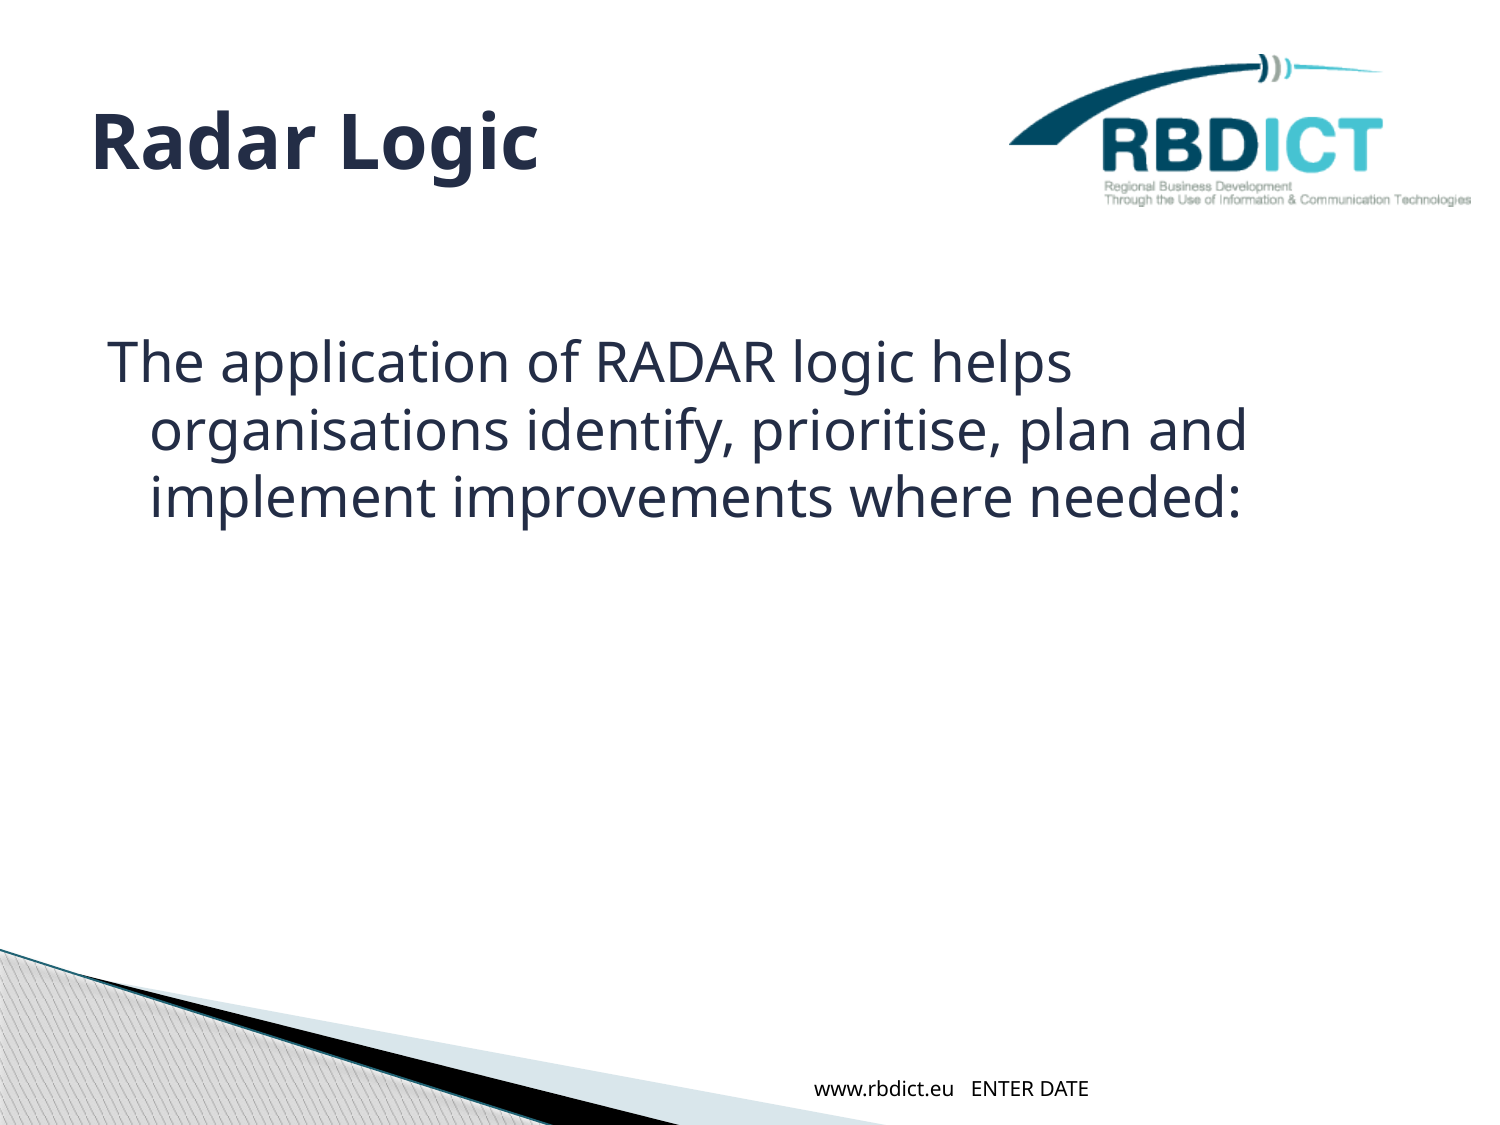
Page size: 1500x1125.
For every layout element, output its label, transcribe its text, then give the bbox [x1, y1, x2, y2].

picture [1425, 54, 1471, 207]
title Radar Logic [75, 45, 1425, 233]
footer www.rbdict.eu ENTER DATE [718, 1051, 1105, 1112]
list The application of RADAR logic helps organisations identify, prioritise, plan and implement improvements where needed: [74, 242, 1426, 986]
